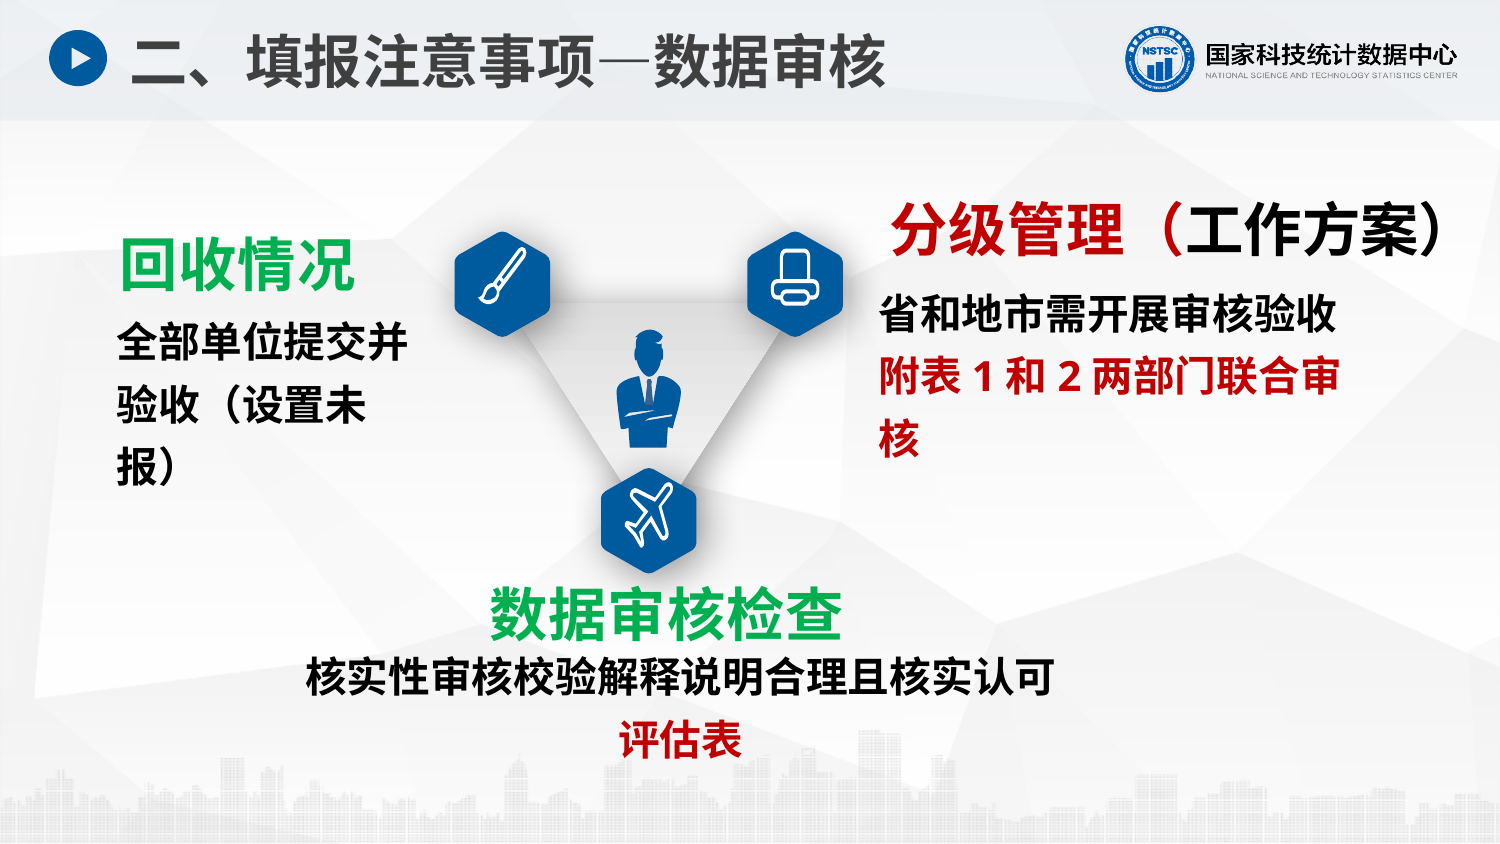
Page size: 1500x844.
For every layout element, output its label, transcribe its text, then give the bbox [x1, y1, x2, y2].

text_box 数据审核检查 [412, 572, 856, 632]
text_box [624, 482, 673, 548]
text_box [770, 269, 820, 306]
text_box [452, 269, 553, 339]
picture [0, 123, 1500, 844]
text_box 全部单位提交并验收（设置未报） [105, 298, 429, 497]
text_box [48, 17, 1080, 104]
text_box 分级管理（工作方案） [410, 187, 1489, 269]
text_box [745, 269, 845, 339]
text_box [541, 300, 766, 468]
text_box 核实性审核校验解释说明合理且核实认可 评估表 [119, 632, 1242, 769]
text_box 省和地市需开展审核验收 附表1和2两部门联合审核 [867, 269, 1367, 469]
text_box [598, 465, 699, 572]
text_box [0, 0, 1500, 123]
picture [1108, 3, 1471, 115]
text_box 回收情况 [46, 222, 367, 304]
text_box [616, 329, 682, 448]
text_box [477, 269, 517, 305]
